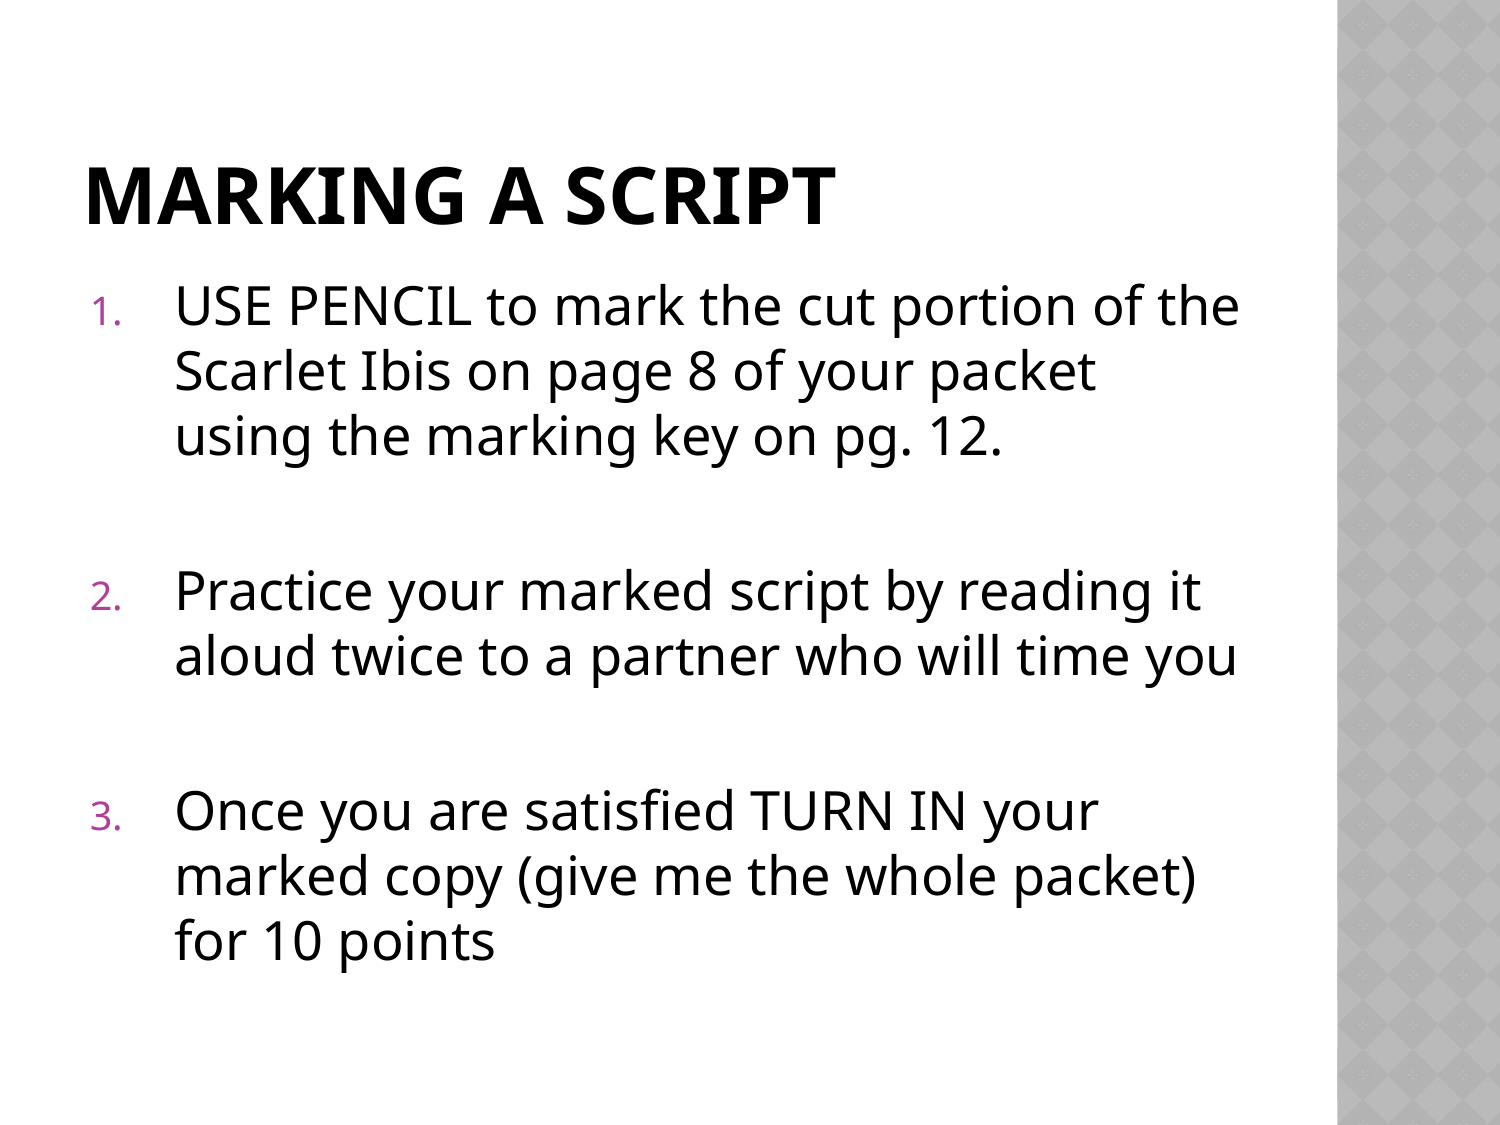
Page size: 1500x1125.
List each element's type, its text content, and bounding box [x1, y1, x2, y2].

title Marking a script [75, 52, 1263, 240]
list USE PENCIL to mark the cut portion of the Scarlet Ibis on page 8 of your packet using the marking key on pg. 12. Practice your marked script by reading it aloud twice to a partner who will time you Once you are satisfied TURN IN your marked copy (give me the whole packet) for 10 points [75, 264, 1263, 1059]
